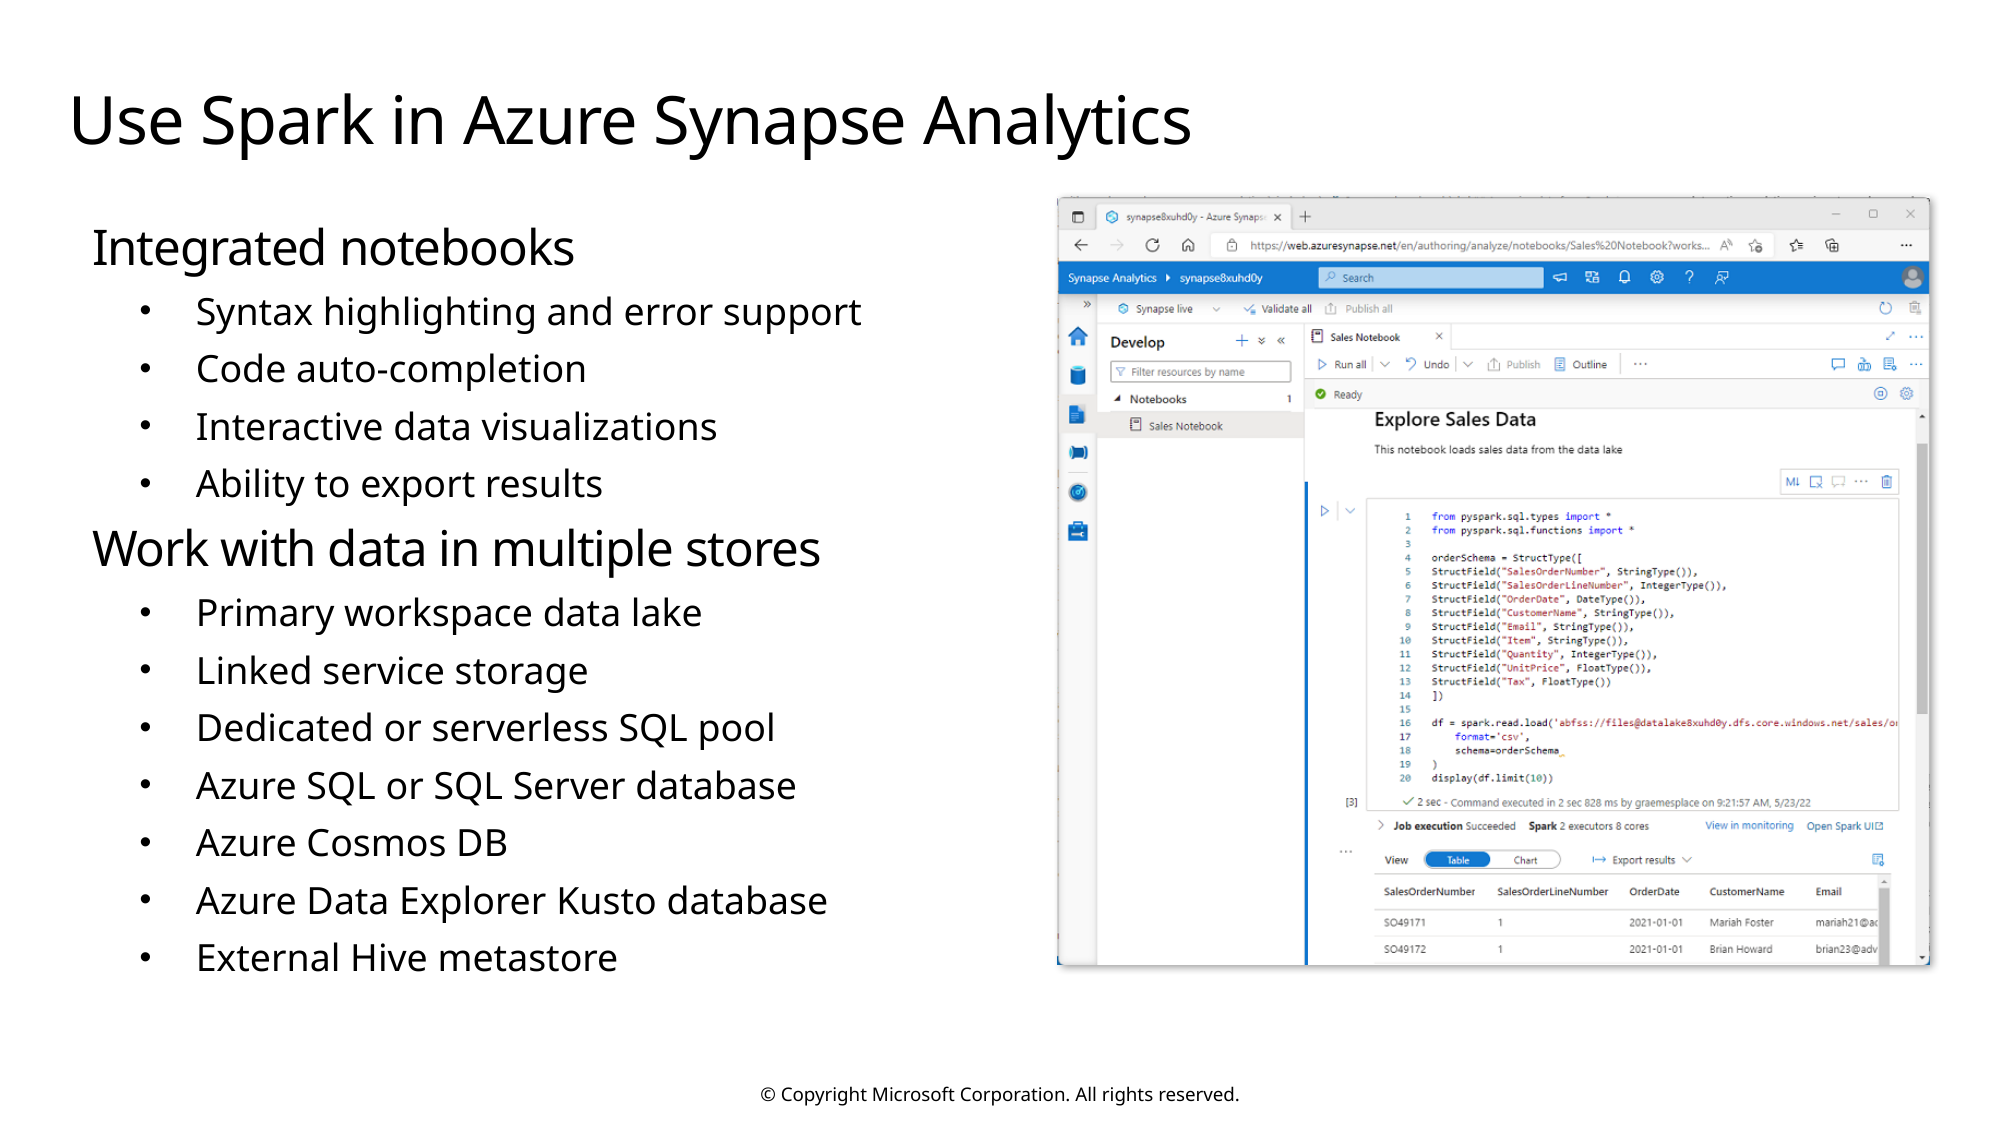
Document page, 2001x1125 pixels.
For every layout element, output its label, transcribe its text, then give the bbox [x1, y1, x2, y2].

title Use Spark in Azure Synapse Analytics [68, 72, 1930, 184]
picture [1057, 196, 1930, 965]
text_box Integrated notebooks Syntax highlighting and error support Code auto-completion​ Interactive data visualizations Ability to export results Work with data in multiple stores Primary workspace data lake Linked service storage Dedicated or serverless SQL pool Azure SQL or SQL Server database Azure Cosmos DB Azure Data Explorer Kusto database External Hive metastore [77, 208, 942, 832]
